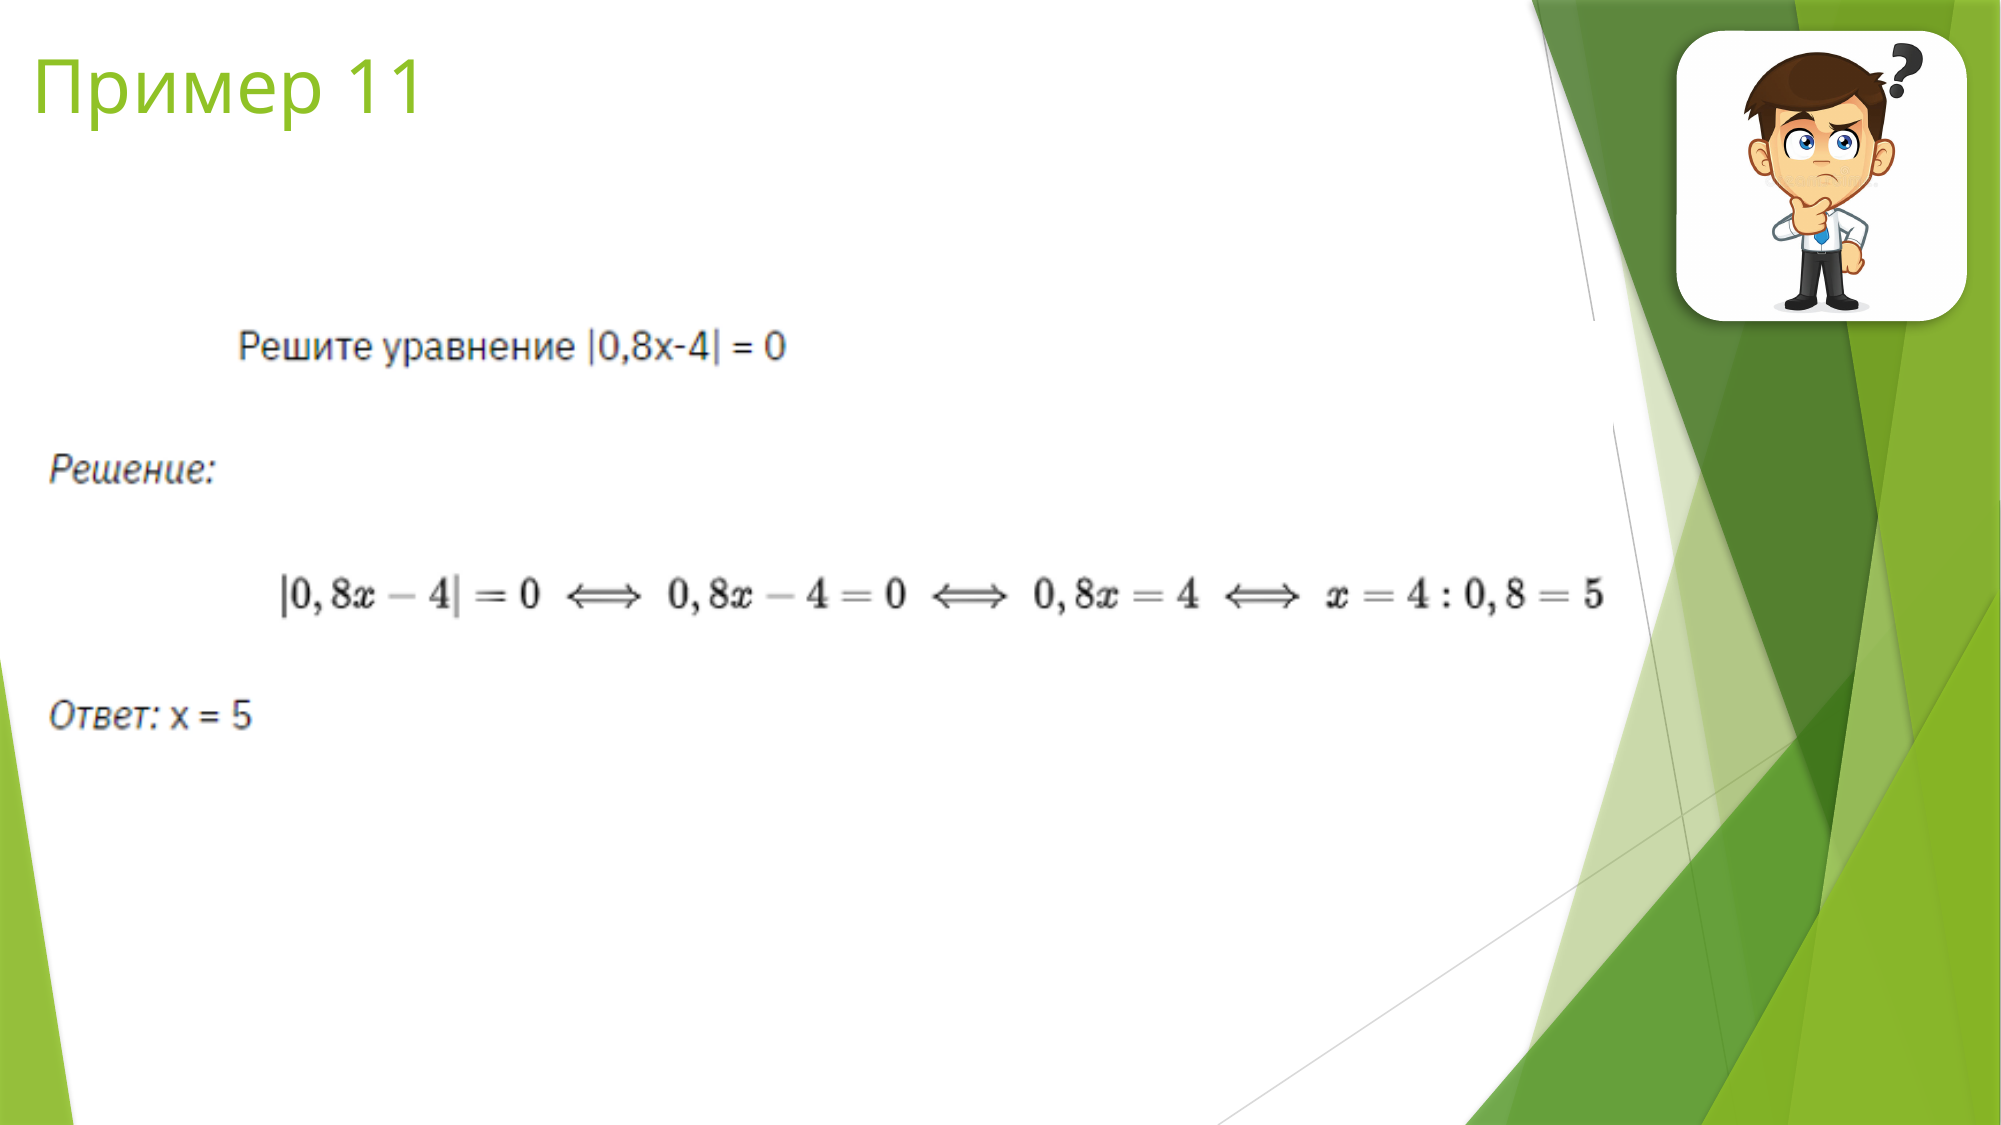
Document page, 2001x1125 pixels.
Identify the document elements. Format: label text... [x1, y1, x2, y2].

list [41, 320, 1613, 764]
picture [1675, 30, 1968, 322]
title Пример 11 [16, 30, 1427, 248]
